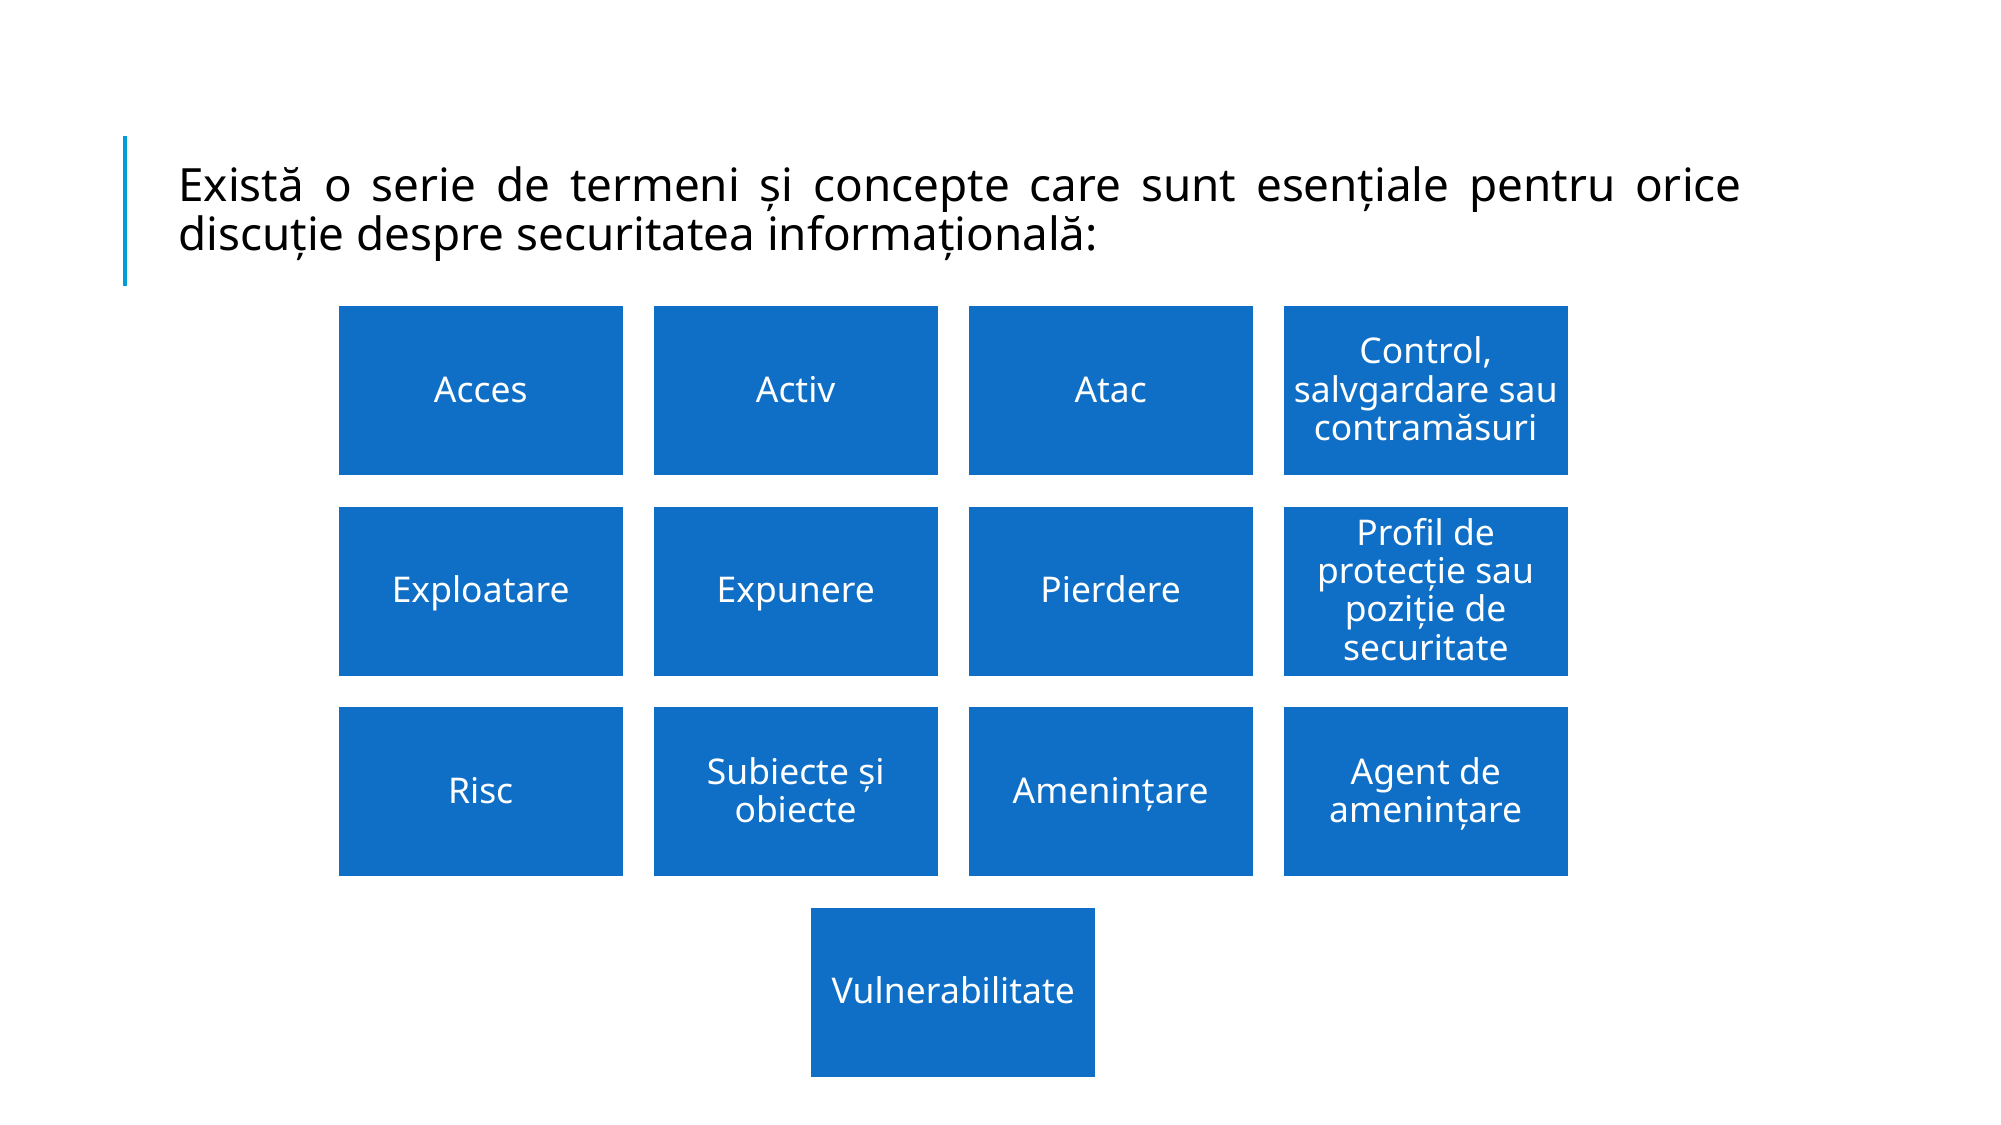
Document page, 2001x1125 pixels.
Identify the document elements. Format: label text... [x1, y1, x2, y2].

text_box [263, 304, 1644, 1079]
list Există o serie de termeni și concepte care sunt esențiale pentru orice discuție despre securitatea informațională: [156, 154, 1751, 275]
